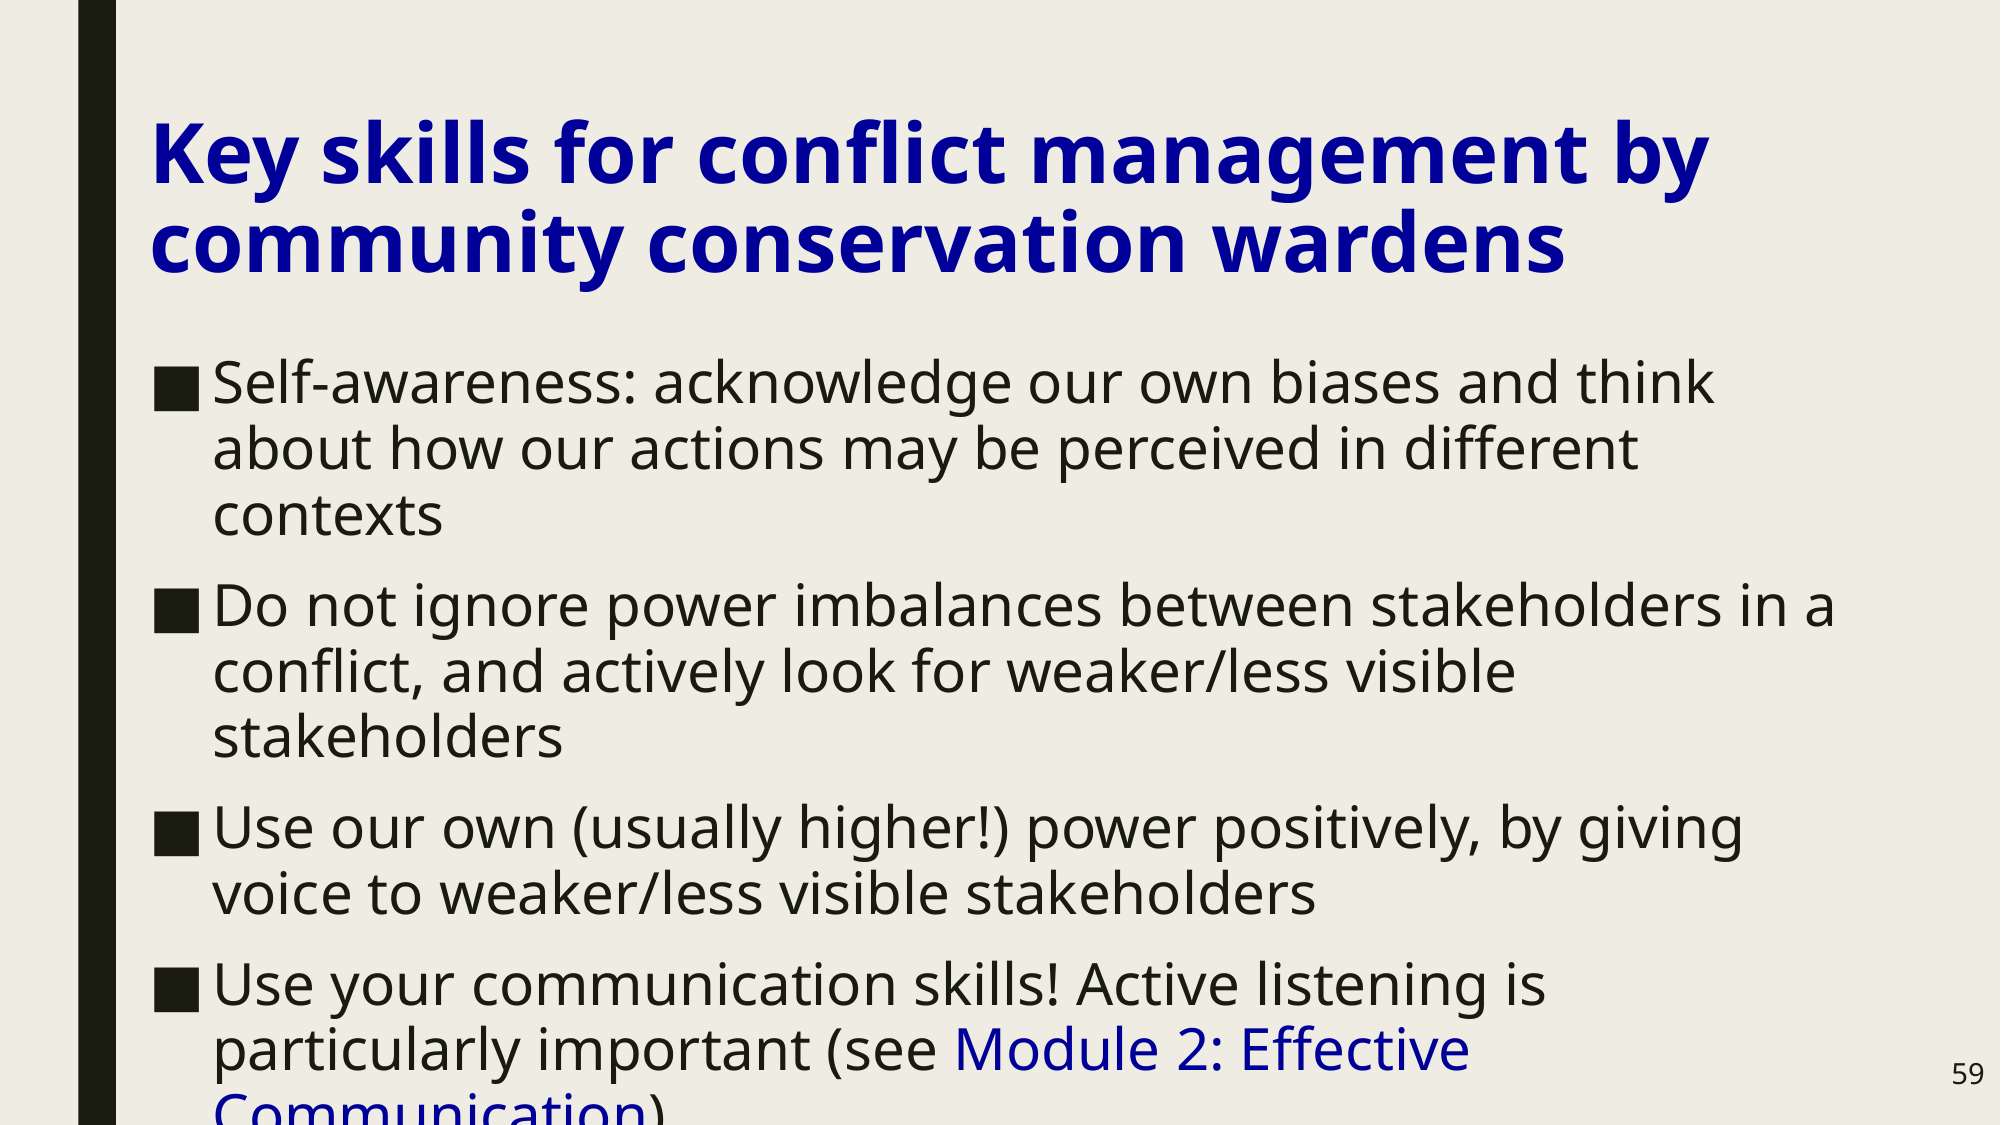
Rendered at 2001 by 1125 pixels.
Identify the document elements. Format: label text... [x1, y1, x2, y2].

slide_number 59 [1884, 1024, 2000, 1125]
title Key skills for conflict management by community conservation wardens [134, 104, 1866, 328]
list Self-awareness: acknowledge our own biases and think about how our actions may be perceived in different contexts Do not ignore power imbalances between stakeholders in a conflict, and actively look for weaker/less visible stakeholders Use our own (usually higher!) power positively, by giving voice to weaker/less visible stakeholders Use your communication skills! Active listening is particularly important (see Module 2: Effective Communication) [134, 343, 1866, 994]
